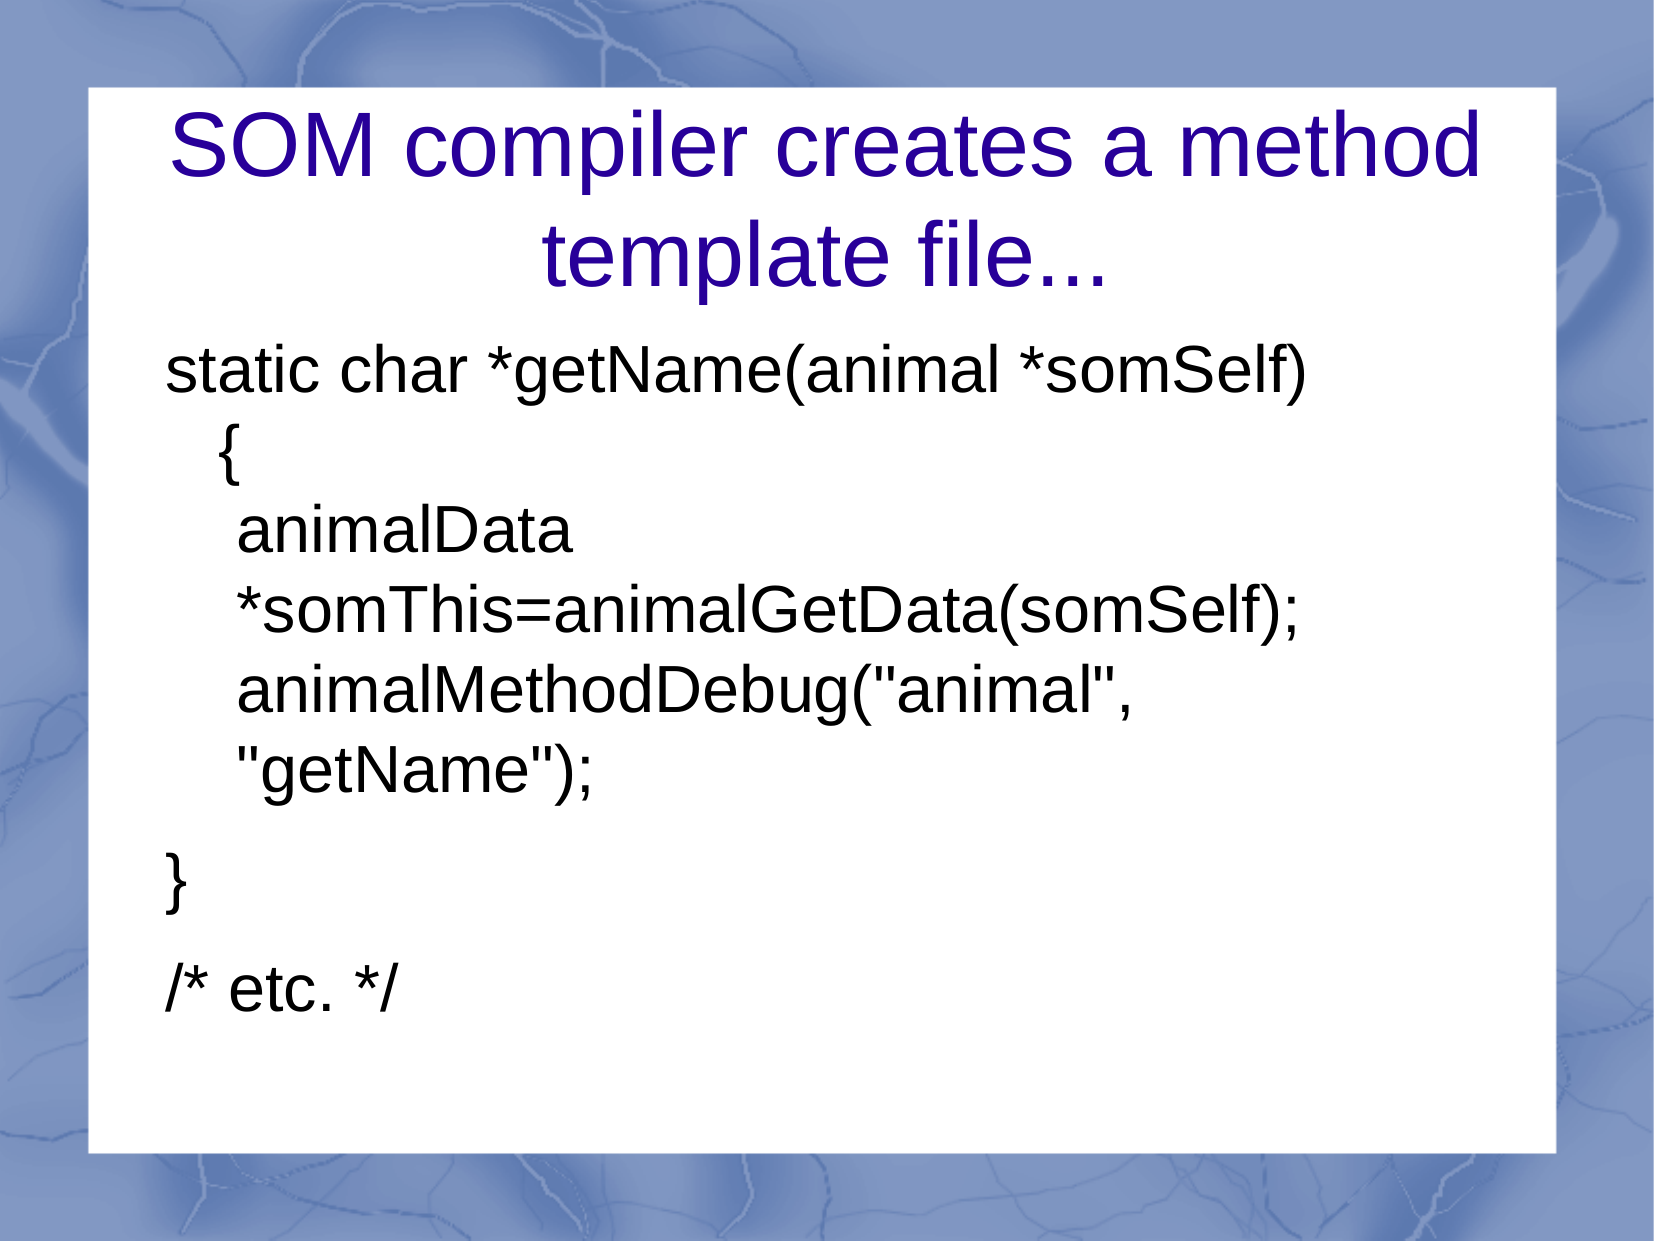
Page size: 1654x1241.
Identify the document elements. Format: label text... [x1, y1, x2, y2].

picture [0, 0, 1654, 1241]
title SOM compiler creates a method template file... [118, 84, 1536, 305]
list static char *getName(animal *somSelf) { animalData *somThis=animalGetData(somSelf); animalMethodDebug("animal", "getName"); } /* etc. */ [147, 325, 1506, 1031]
